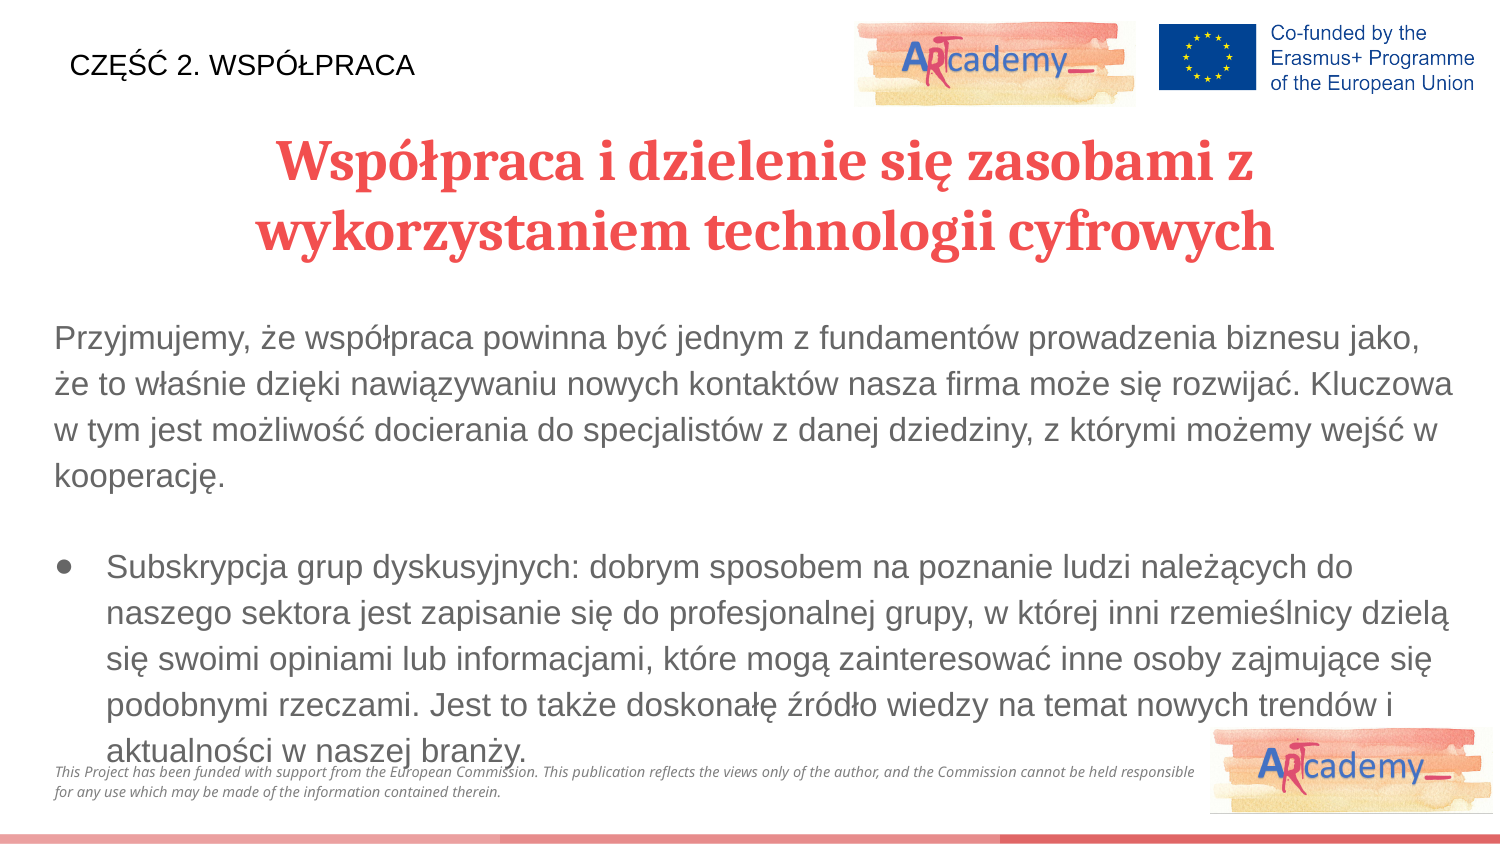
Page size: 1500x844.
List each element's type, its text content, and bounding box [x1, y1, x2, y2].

title Współpraca i dzielenie się zasobami z wykorzystaniem technologii cyfrowych [180, 69, 1352, 278]
list Przyjmujemy, że współpraca powinna być jednym z fundamentów prowadzenia biznesu jako, że to właśnie dzięki nawiązywaniu nowych kontaktów nasza firma może się rozwijać. Kluczowa w tym jest możliwość docierania do specjalistów z danej dziedziny, z którymi możemy wejść w kooperację. Subskrypcja grup dyskusyjnych: dobrym sposobem na poznanie ludzi należących do naszego sektora jest zapisanie się do profesjonalnej grupy, w której inni rzemieślnicy dzielą się swoimi opiniami lub informacjami, które mogą zainteresować inne osoby zajmujące się podobnymi rzeczami. Jest to także doskonałę źródło wiedzy na temat nowych trendów i aktualności w naszej branży. [16, 295, 1474, 483]
text_box This Project has been funded with support from the European Commission. This publication reflects the views only of the author, and the Commission cannot be held responsible for any use which may be made of the information contained therein. [39, 754, 1205, 799]
picture [1210, 709, 1493, 844]
text_box CZĘŚĆ 2. WSPÓŁPRACA [54, 39, 476, 89]
picture [1158, 24, 1474, 94]
picture [854, 2, 1137, 138]
